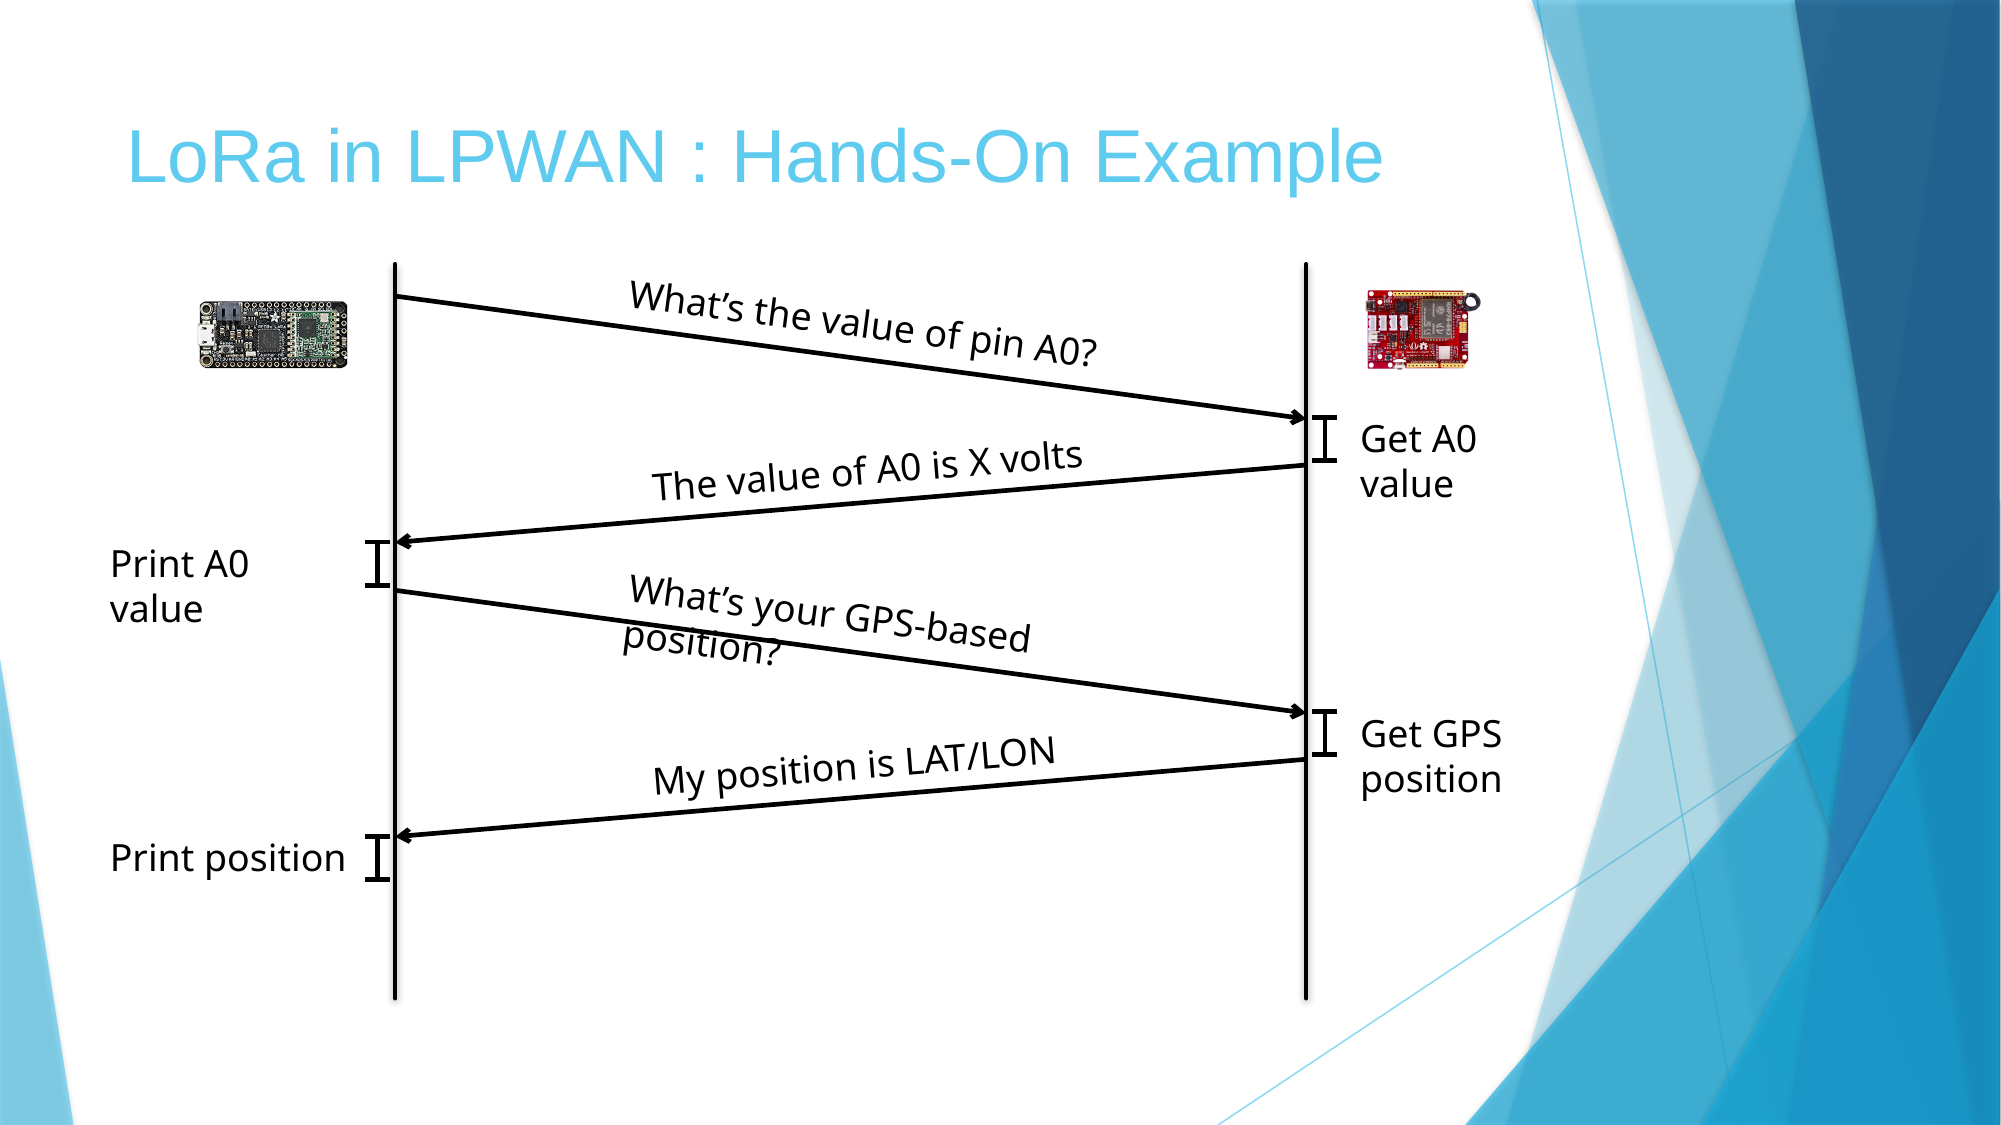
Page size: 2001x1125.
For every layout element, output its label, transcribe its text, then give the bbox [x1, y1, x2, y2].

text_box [394, 732, 1307, 838]
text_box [394, 438, 1307, 543]
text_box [94, 825, 391, 888]
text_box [1311, 701, 1670, 764]
picture [1355, 276, 1488, 377]
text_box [394, 294, 1307, 420]
title LoRa in LPWAN : Hands-On Example [111, 99, 1818, 252]
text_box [394, 589, 1307, 714]
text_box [94, 531, 391, 594]
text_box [1311, 407, 1594, 470]
picture [197, 295, 351, 377]
